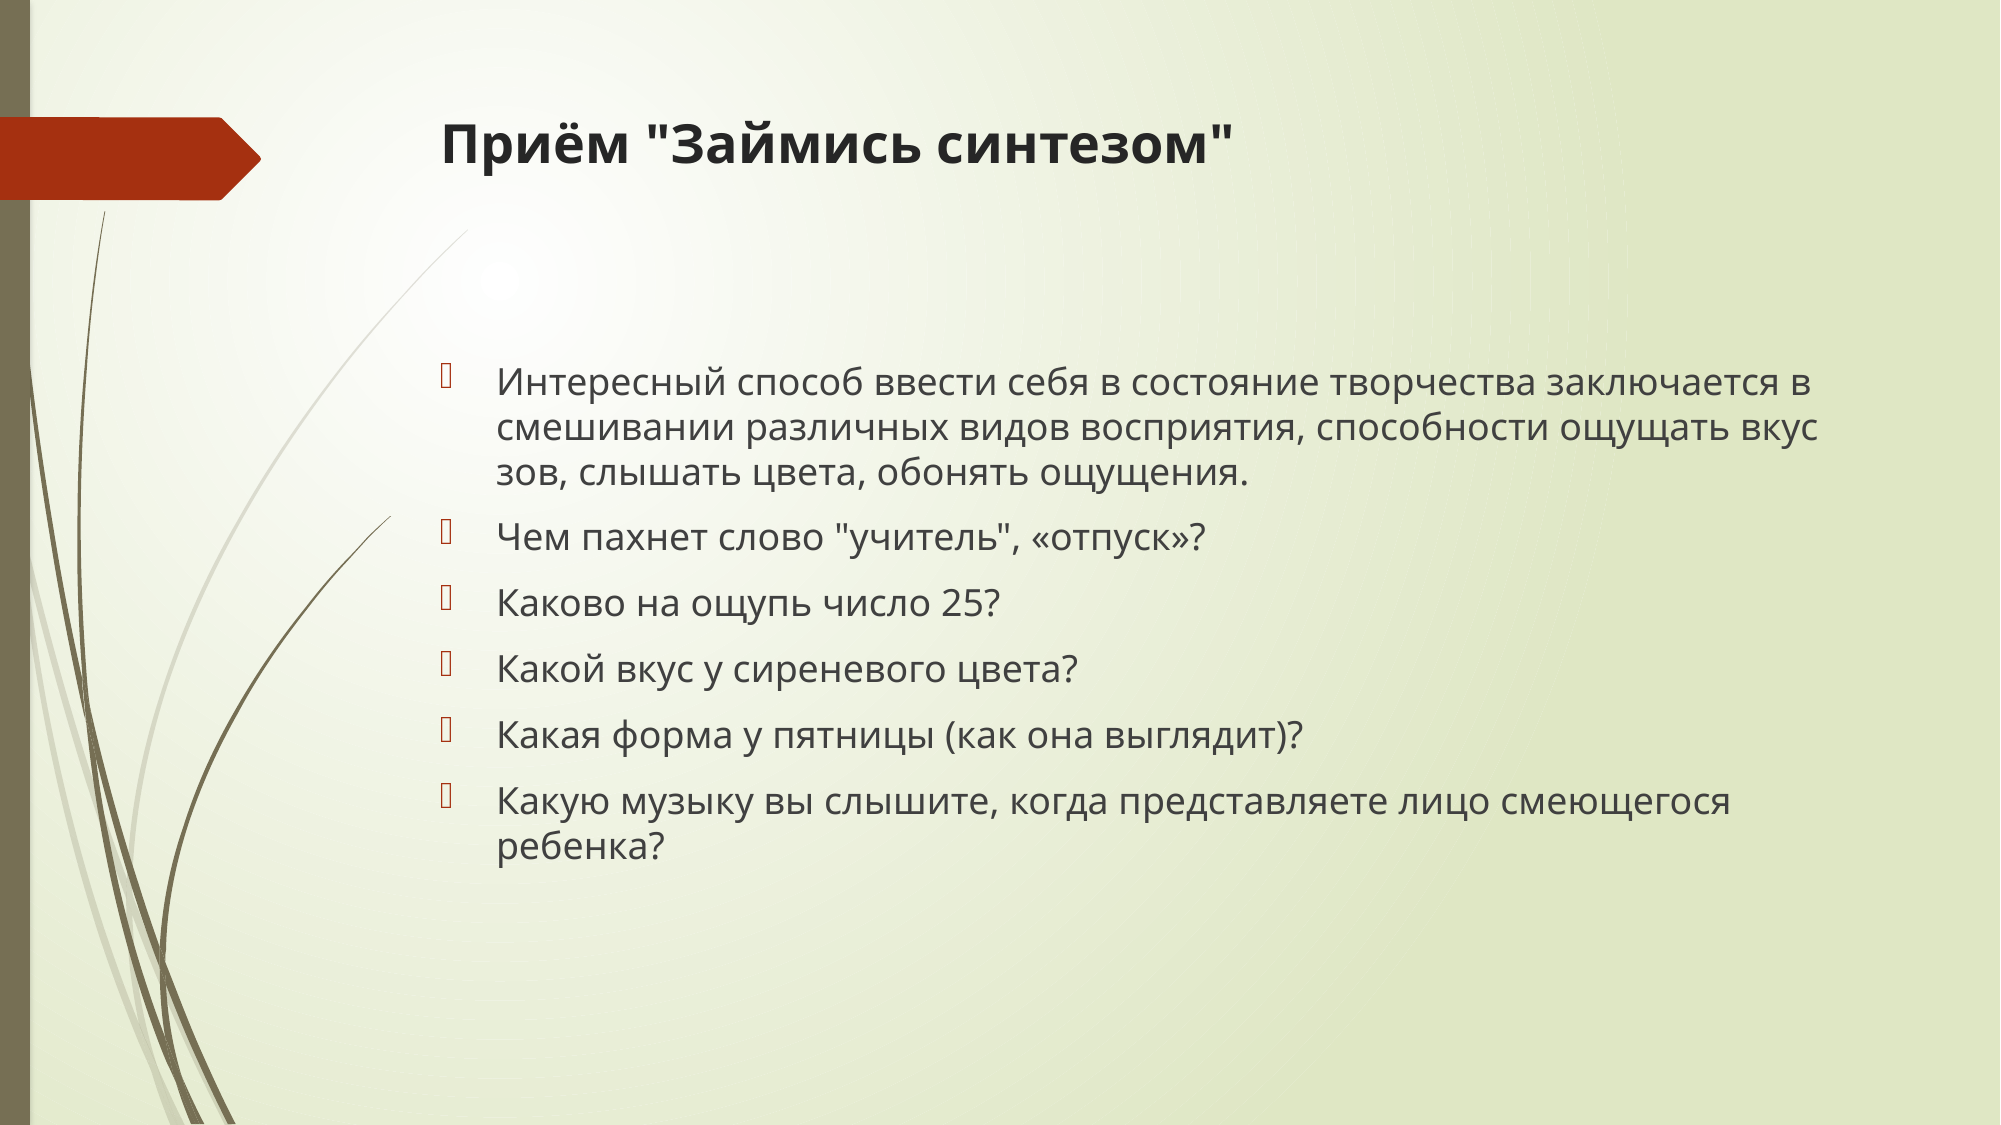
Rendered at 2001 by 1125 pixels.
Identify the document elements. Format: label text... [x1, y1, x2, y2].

title Приём "Займись синтезом" [425, 102, 1888, 313]
list Интересный способ ввести себя в состояние творчества заключается в смешивании различных видов восприятия, способности ощущать вкус зов, слышать цвета, обонять ощущения. Чем пахнет слово "учитель", «отпуск»? Каково на ощупь число 25? Какой вкус у сиреневого цвета? Какая форма у пятницы (как она выглядит)? Какую музыку вы слышите, когда представляете лицо смеющегося ребенка? [424, 350, 1888, 970]
